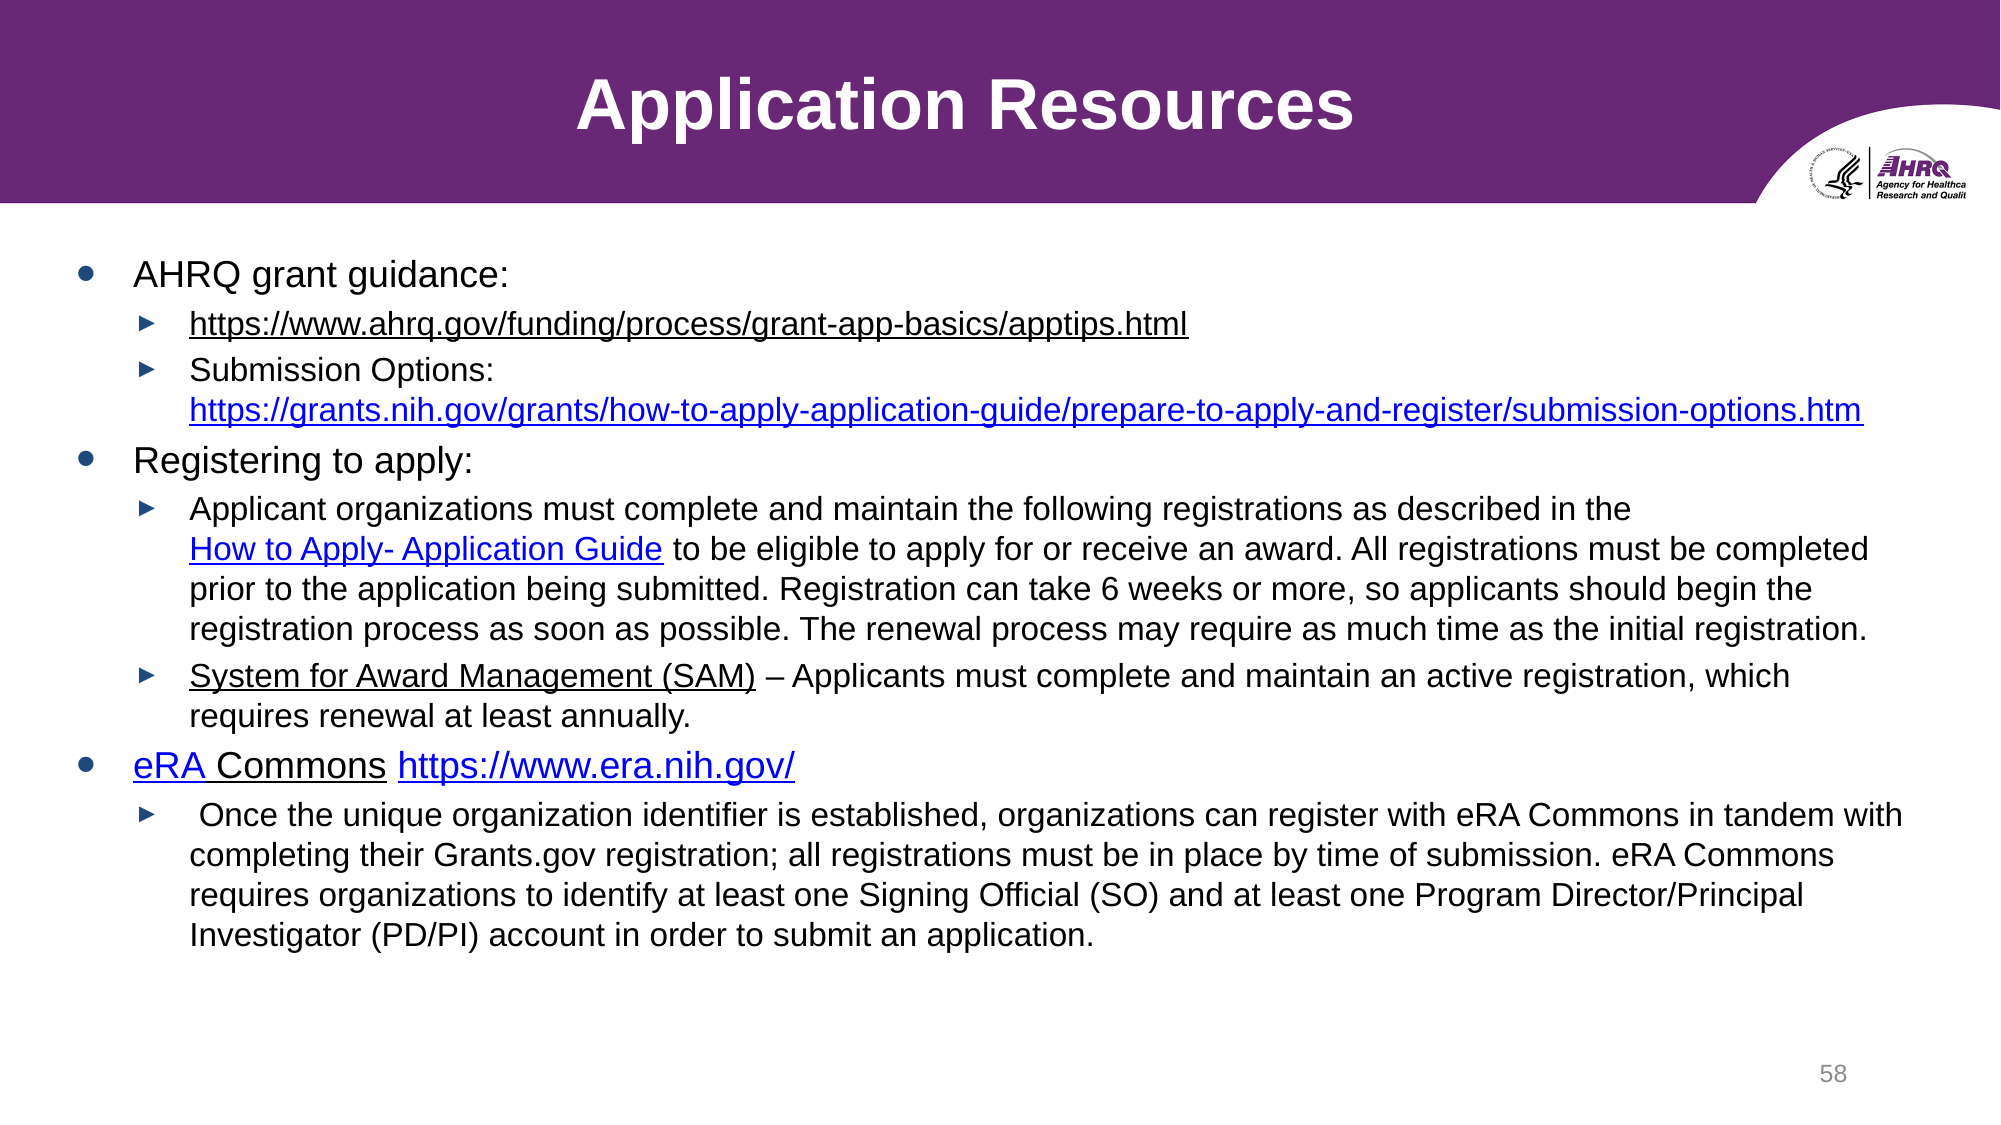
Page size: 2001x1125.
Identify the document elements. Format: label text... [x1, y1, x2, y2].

title Application Resources [387, 50, 1544, 152]
list AHRQ grant guidance: https://www.ahrq.gov/funding/process/grant-app-basics/apptips.html Submission Options: https://grants.nih.gov/grants/how-to-apply-application-guide/prepare-to-apply-and-register/submission-options.htm Registering to apply:​ Applicant organizations must complete and maintain the following registrations as described in the How to Apply- Application Guide to be eligible to apply for or receive an award. All registrations must be completed prior to the application being submitted. Registration can take 6 weeks or more, so applicants should begin the registration process as soon as possible. The renewal process may require as much time as the initial registration. System for Award Management (SAM) – Applicants must complete and maintain an active registration, which requires renewal at least annually. eRA Commons https://www.era.nih.gov/ Once the unique organization identifier is established, organizations can register with eRA Commons in tandem with completing their Grants.gov registration; all registrations must be in place by time of submission. eRA Commons requires organizations to identify at least one Signing Official (SO) and at least one Program Director/Principal Investigator (PD/PI) account in order to submit an application. [61, 242, 1936, 1075]
slide_number 58 [1412, 1042, 1863, 1103]
picture [0, 0, 2001, 1125]
